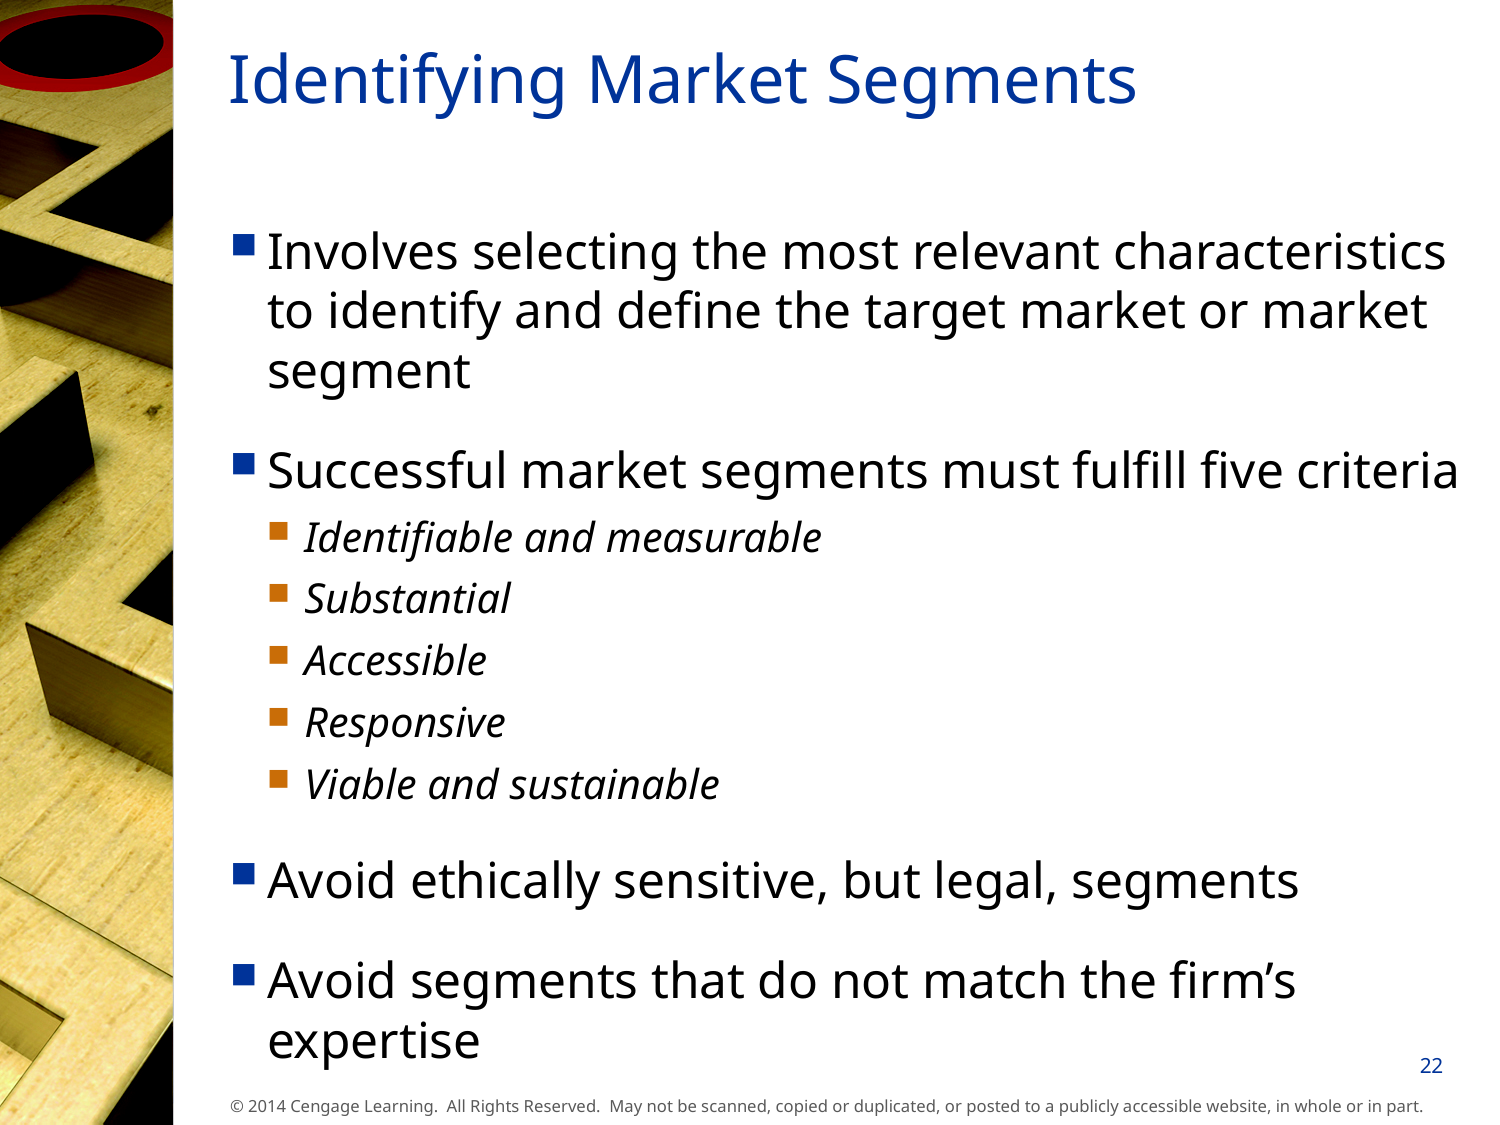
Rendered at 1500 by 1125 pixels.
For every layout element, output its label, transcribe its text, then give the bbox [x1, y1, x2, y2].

list Involves selecting the most relevant characteristics to identify and define the target market or market segment Successful market segments must fulfill five criteria Identifiable and measurable Substantial Accessible Responsive Viable and sustainable Avoid ethically sensitive, but legal, segments Avoid segments that do not match the firm’s expertise [215, 212, 1478, 1097]
slide_number 22 [1386, 1037, 1478, 1097]
title Identifying Market Segments [213, 29, 1454, 213]
picture [0, 0, 174, 1125]
